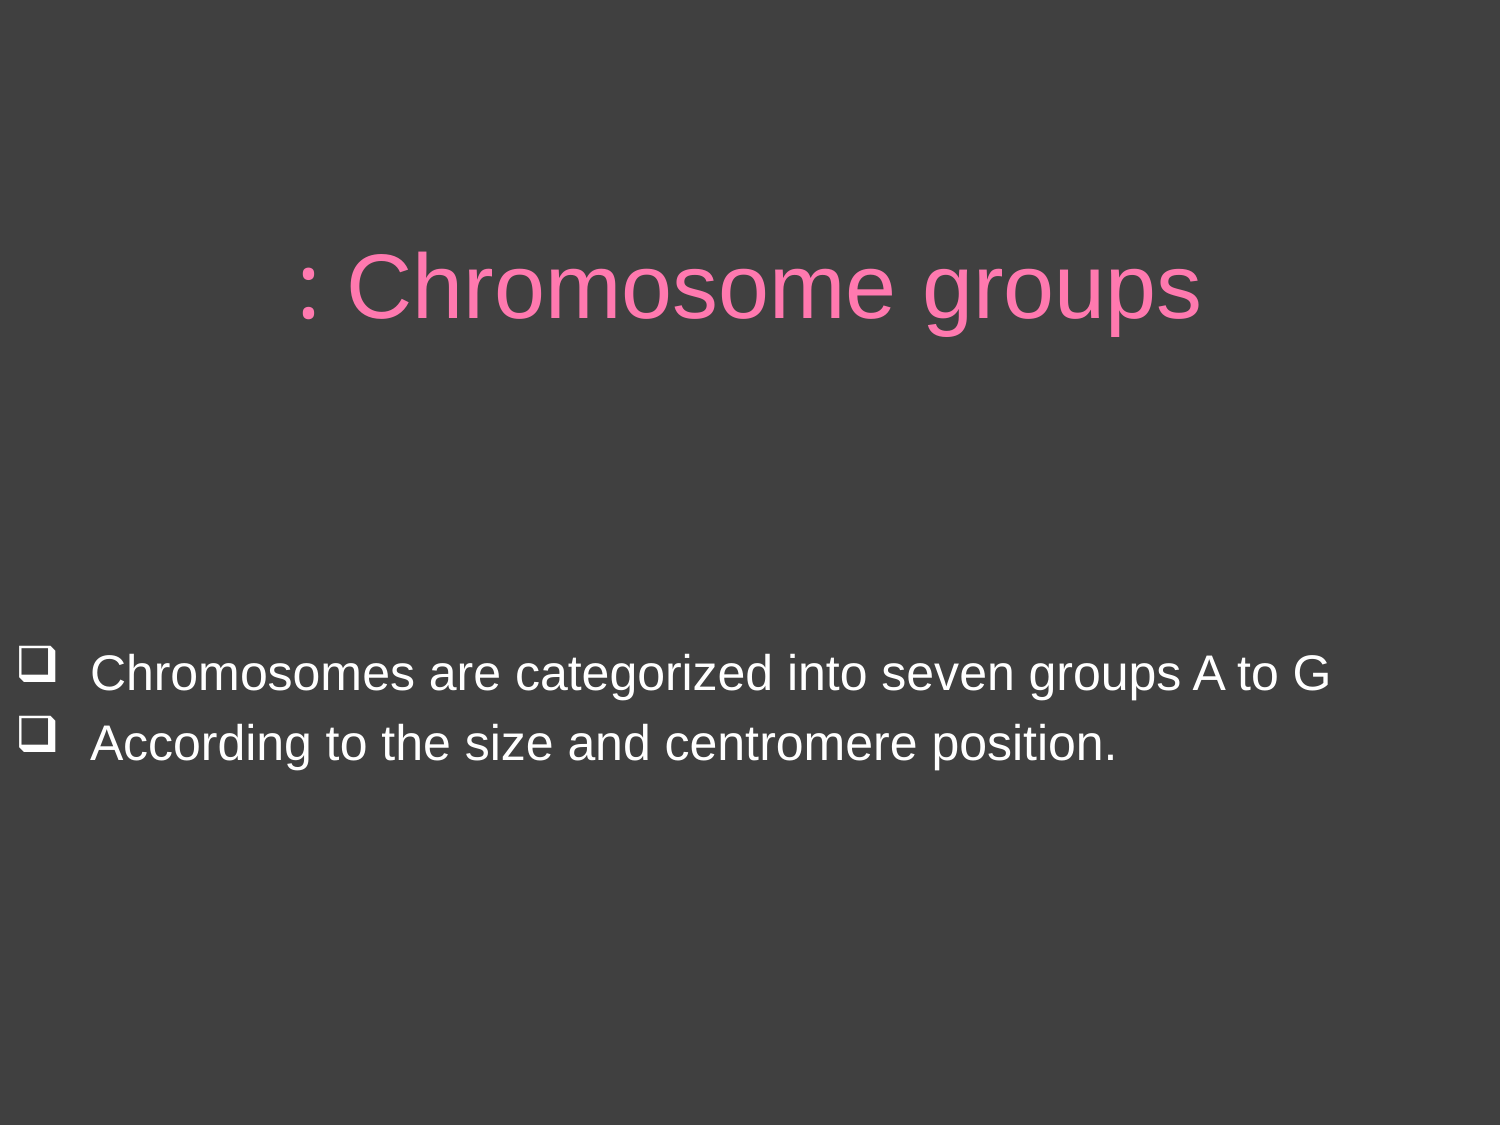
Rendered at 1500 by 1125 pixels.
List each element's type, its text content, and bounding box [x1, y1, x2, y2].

title Chromosome groups : [112, 160, 1388, 402]
subtitle Chromosomes are categorized into seven groups A to G According to the size and centromere position. [0, 633, 1483, 921]
